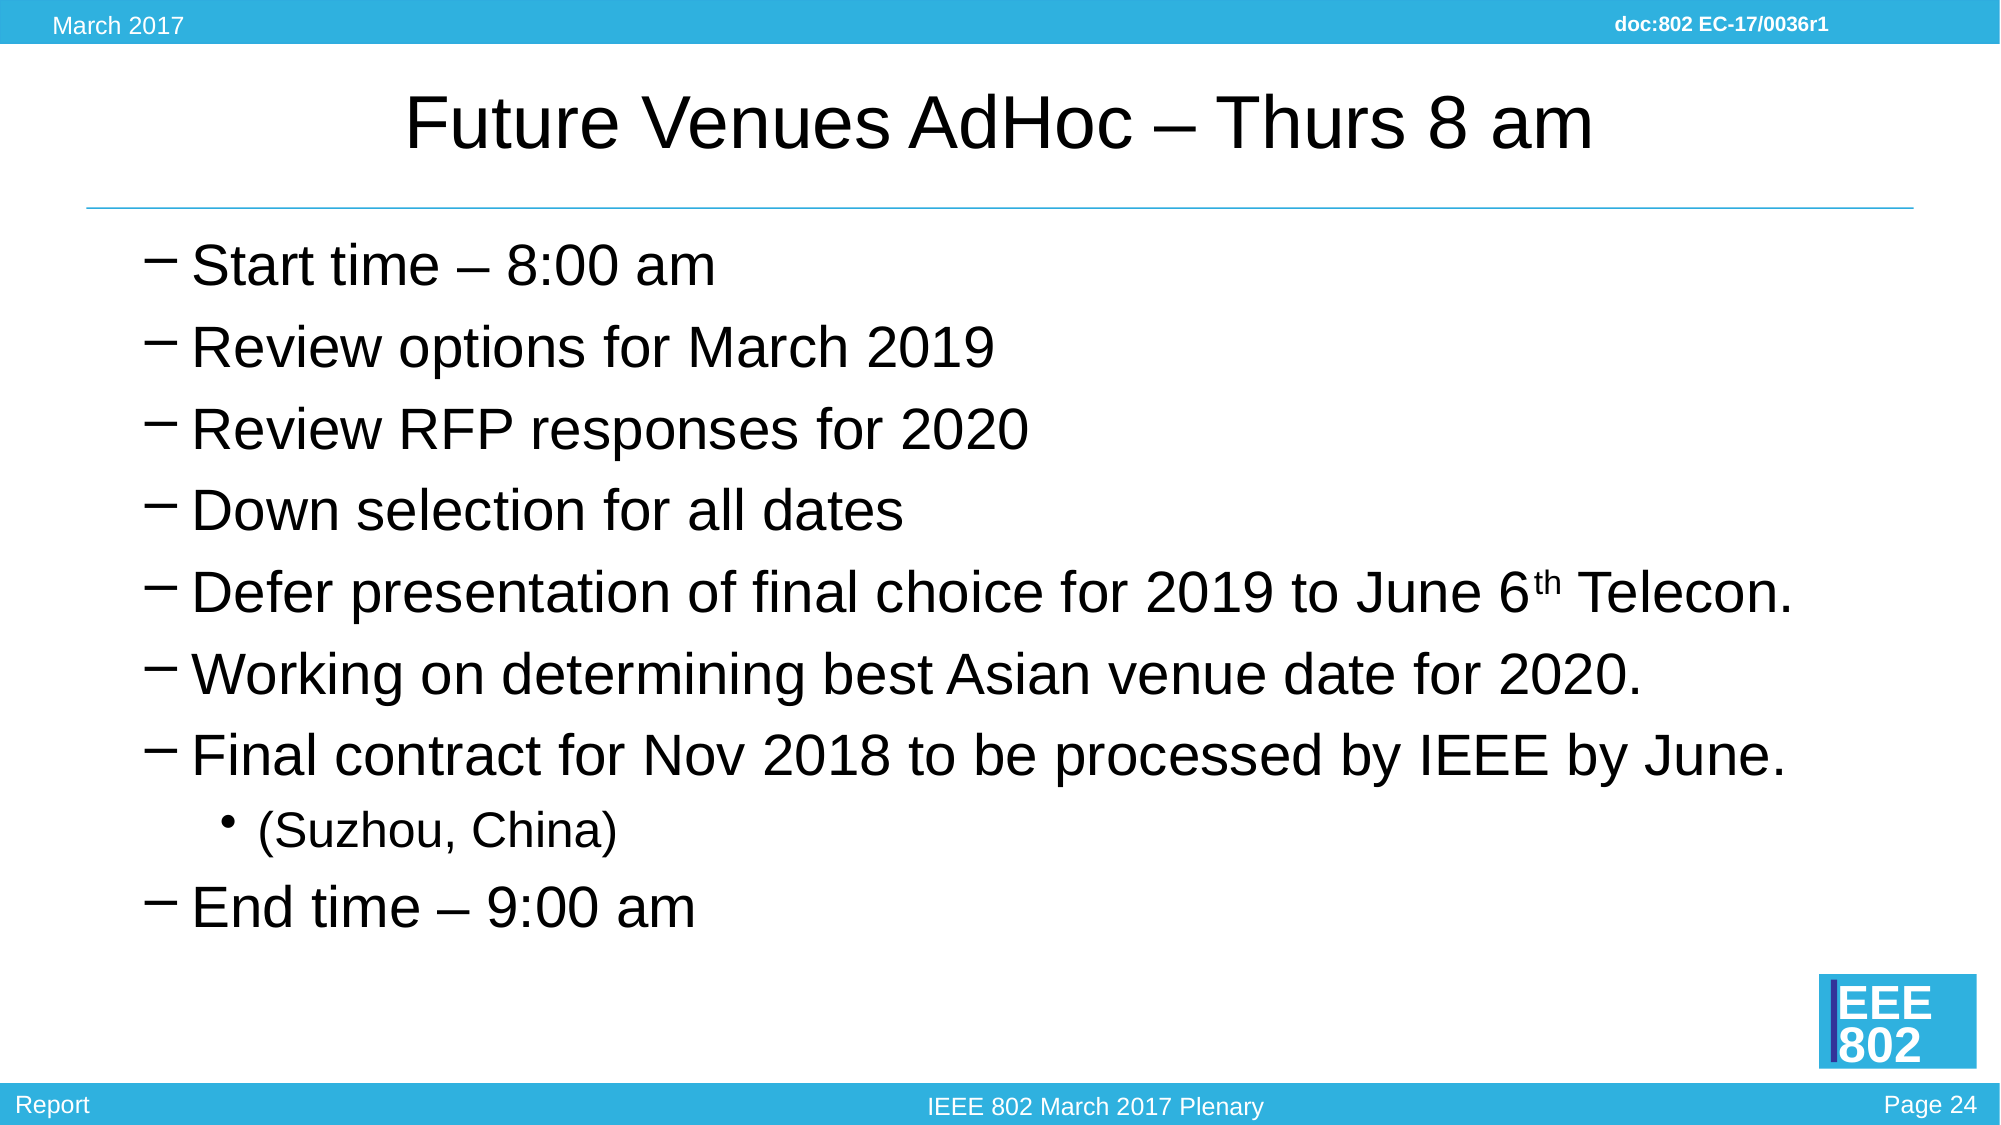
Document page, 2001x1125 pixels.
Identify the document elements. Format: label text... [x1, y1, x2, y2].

list Start time – 8:00 am Review options for March 2019 Review RFP responses for 2020 Down selection for all dates Defer presentation of final choice for 2019 to June 6th Telecon. Working on determining best Asian venue date for 2020. Final contract for Nov 2018 to be processed by IEEE by June. (Suzhou, China) End time – 9:00 am [54, 220, 1855, 963]
title Future Venues AdHoc – Thurs 8 am [99, 50, 1900, 188]
